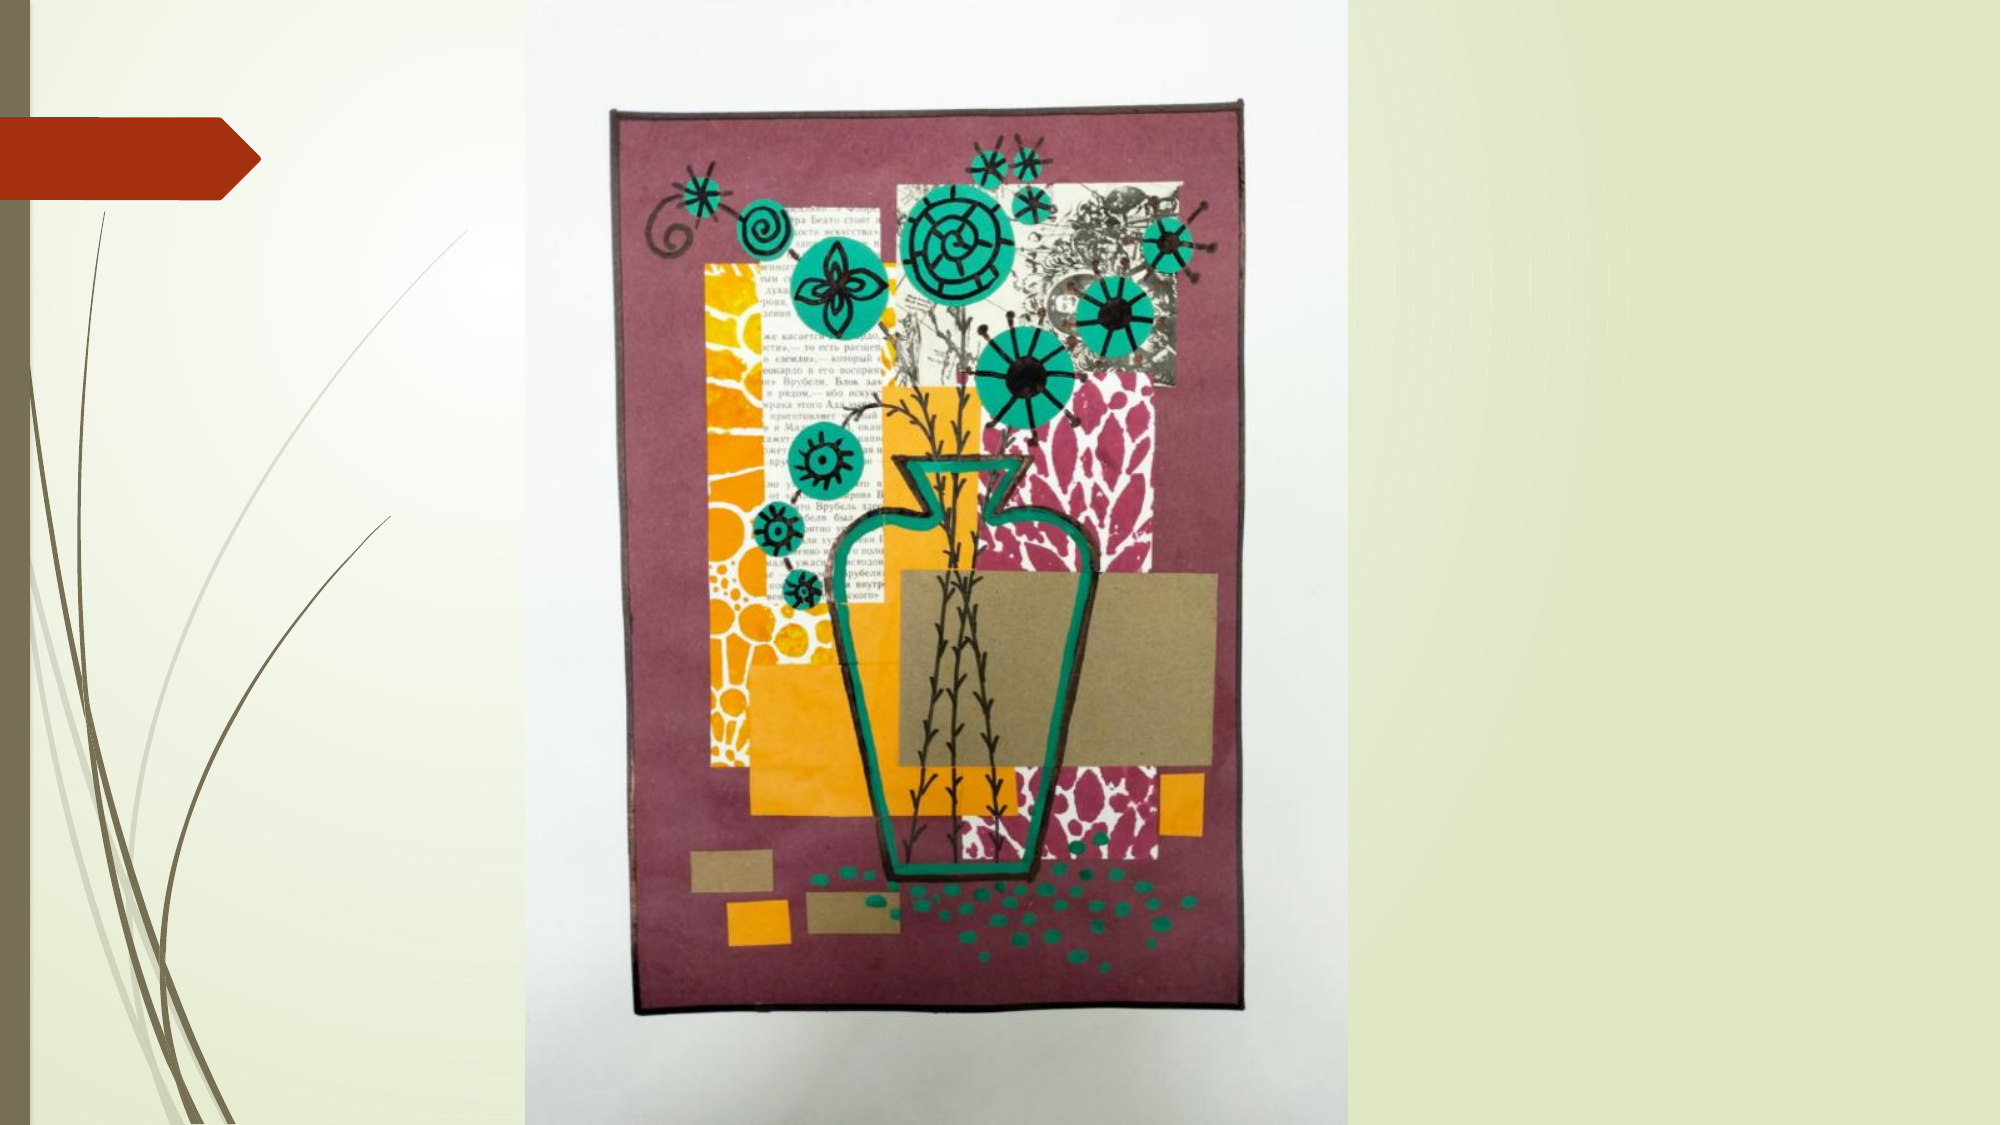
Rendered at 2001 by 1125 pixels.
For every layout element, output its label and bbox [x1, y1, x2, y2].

list [525, 0, 1348, 1125]
